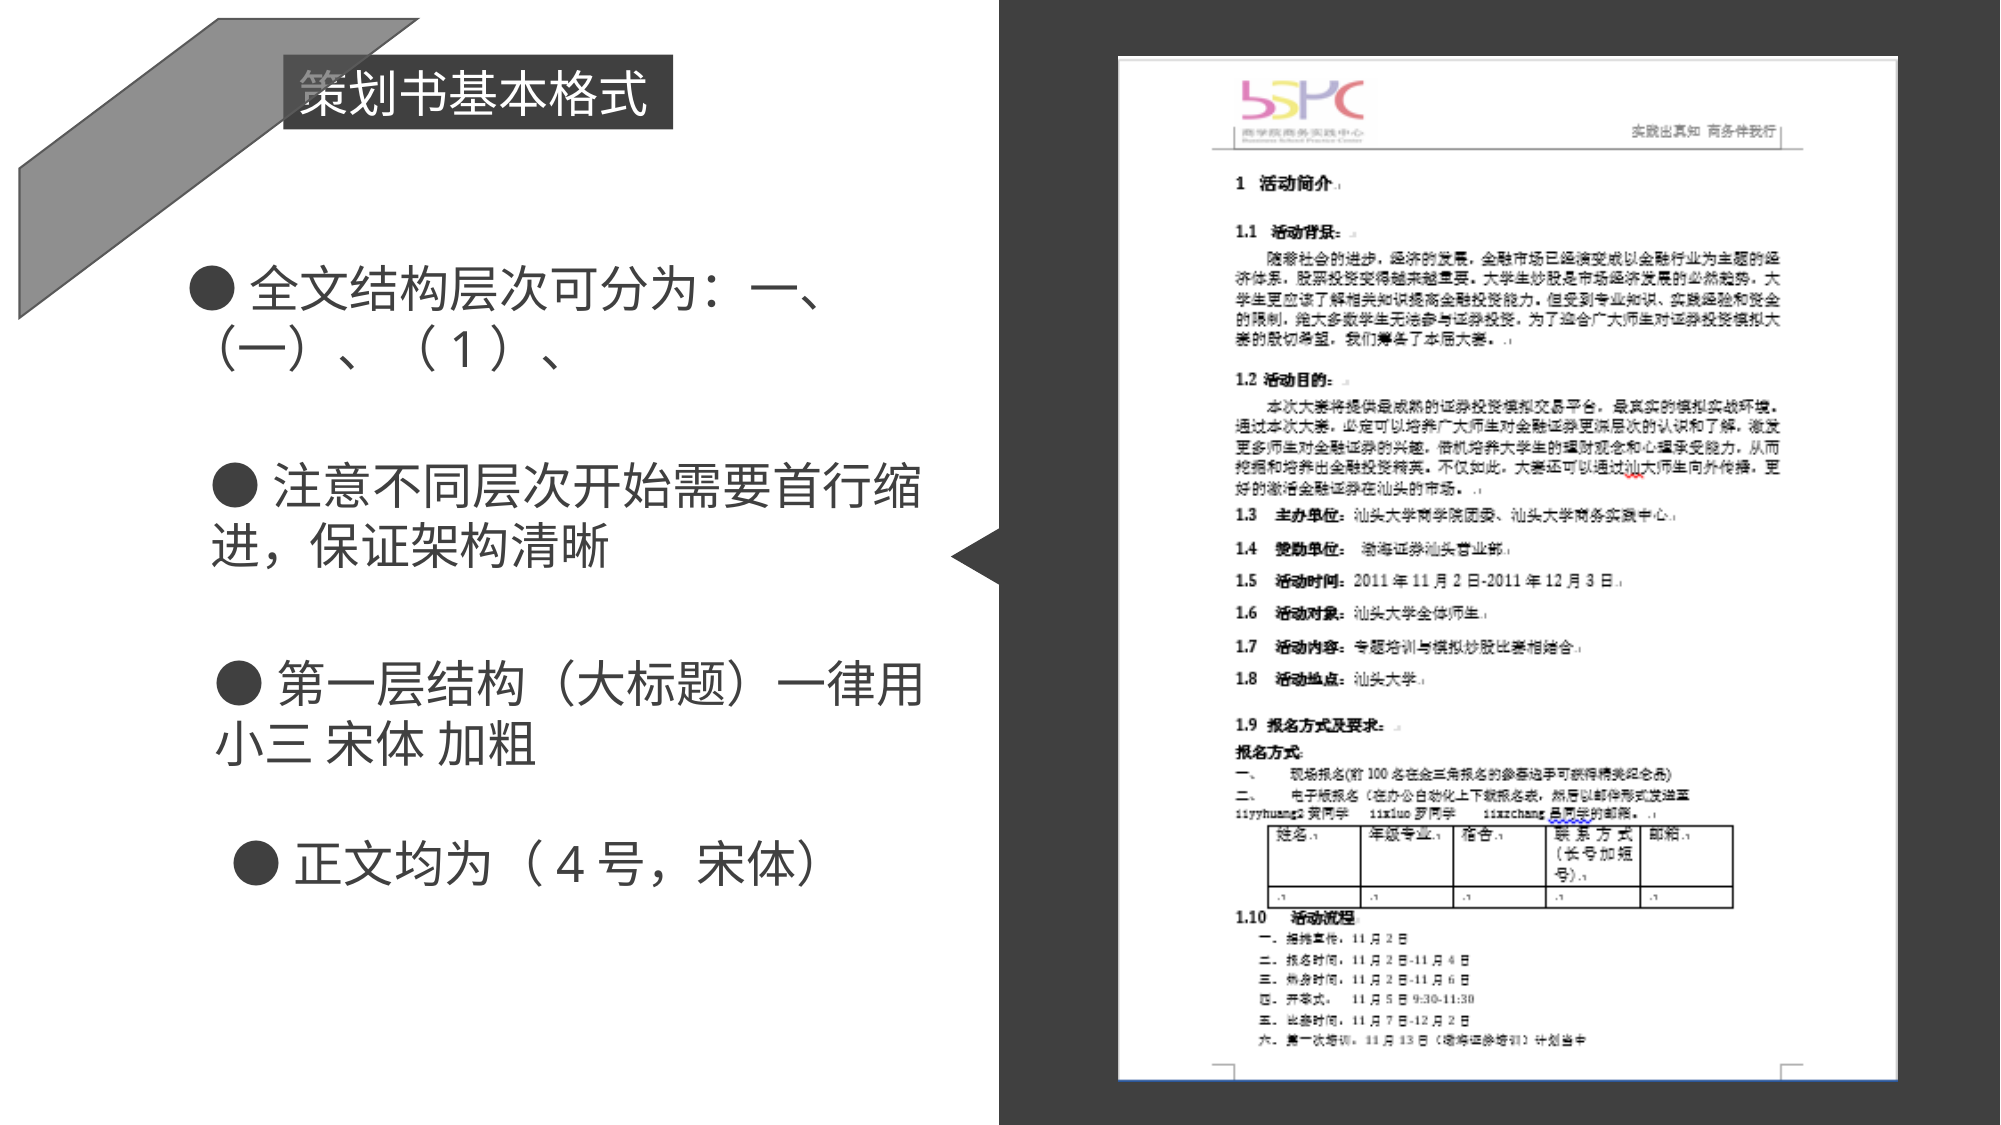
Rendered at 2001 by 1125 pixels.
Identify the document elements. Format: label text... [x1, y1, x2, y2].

text_box ●注意不同层次开始需要首行缩进，保证架构清晰 [195, 447, 941, 583]
text_box ●第一层结构（大标题）一律用小三 宋体 加粗 [199, 644, 946, 780]
picture [1118, 56, 1898, 1082]
text_box [18, 17, 421, 320]
text_box ●全文结构层次可分为：一、（一）、（1）、 [172, 249, 919, 385]
text_box [999, 0, 2000, 1125]
text_box 策划书基本格式 [283, 54, 674, 130]
text_box [950, 521, 1011, 592]
text_box ●正文均为（4号，宋体） [217, 825, 963, 901]
